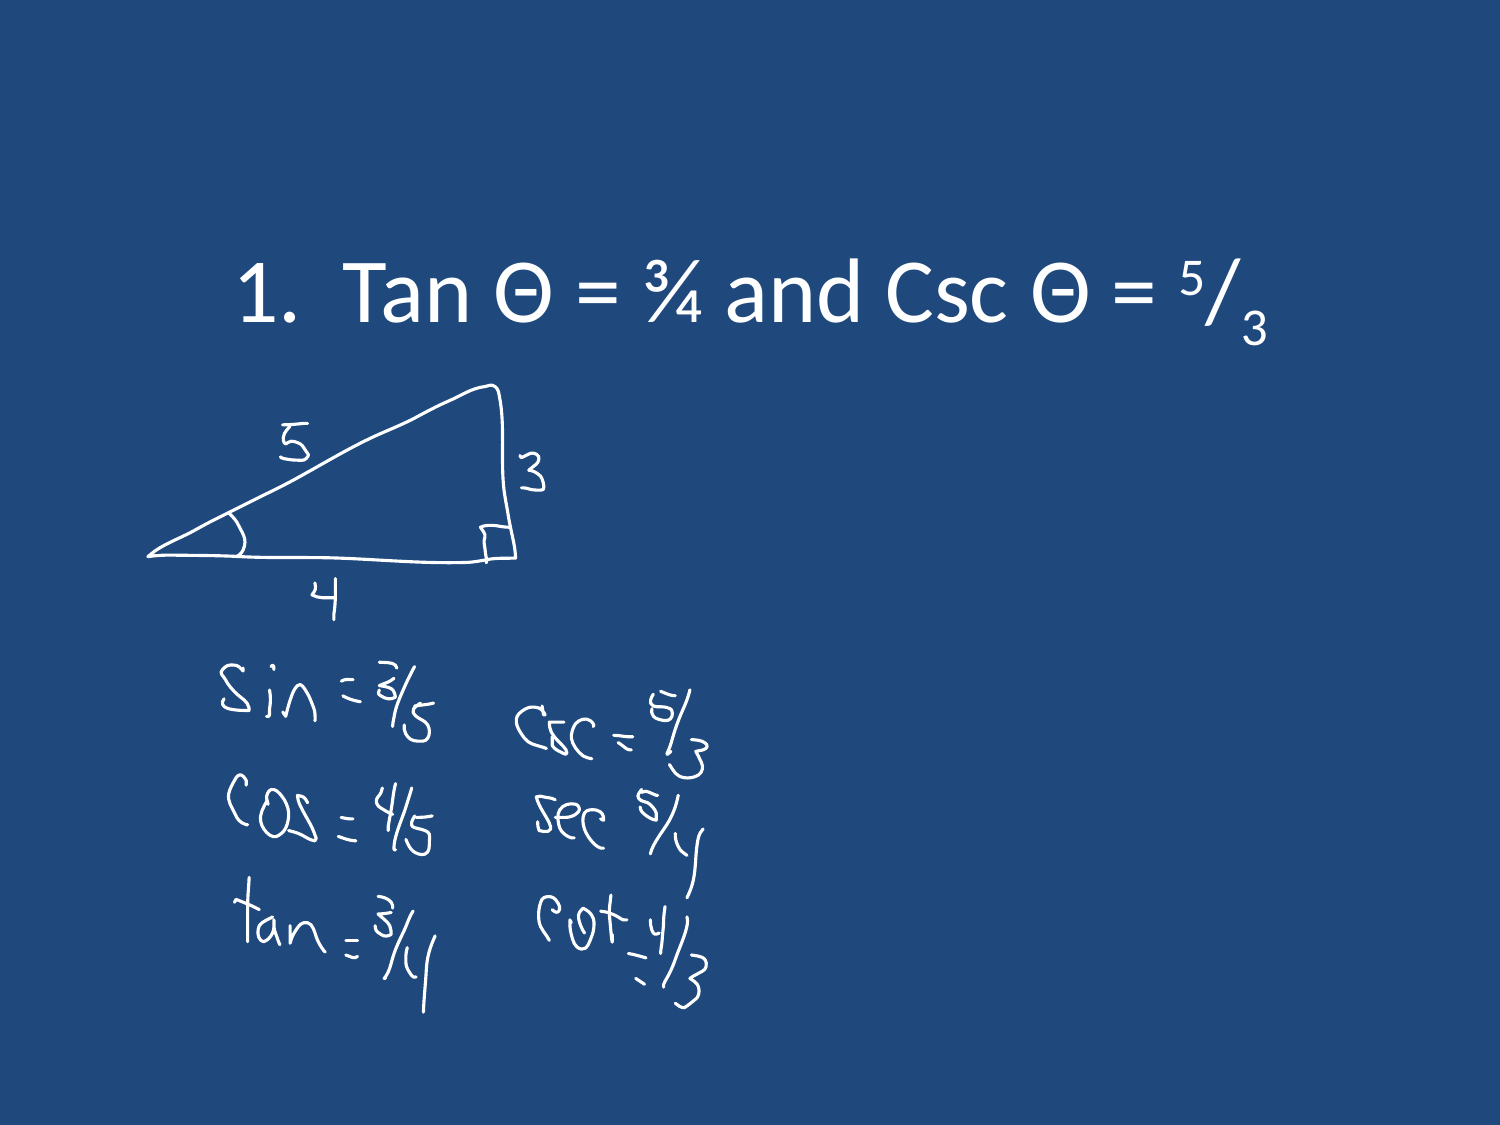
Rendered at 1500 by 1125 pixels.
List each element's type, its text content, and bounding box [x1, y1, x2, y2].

title 1. Tan Θ = ¾ and Csc Θ = 5/3 [75, 200, 1425, 388]
